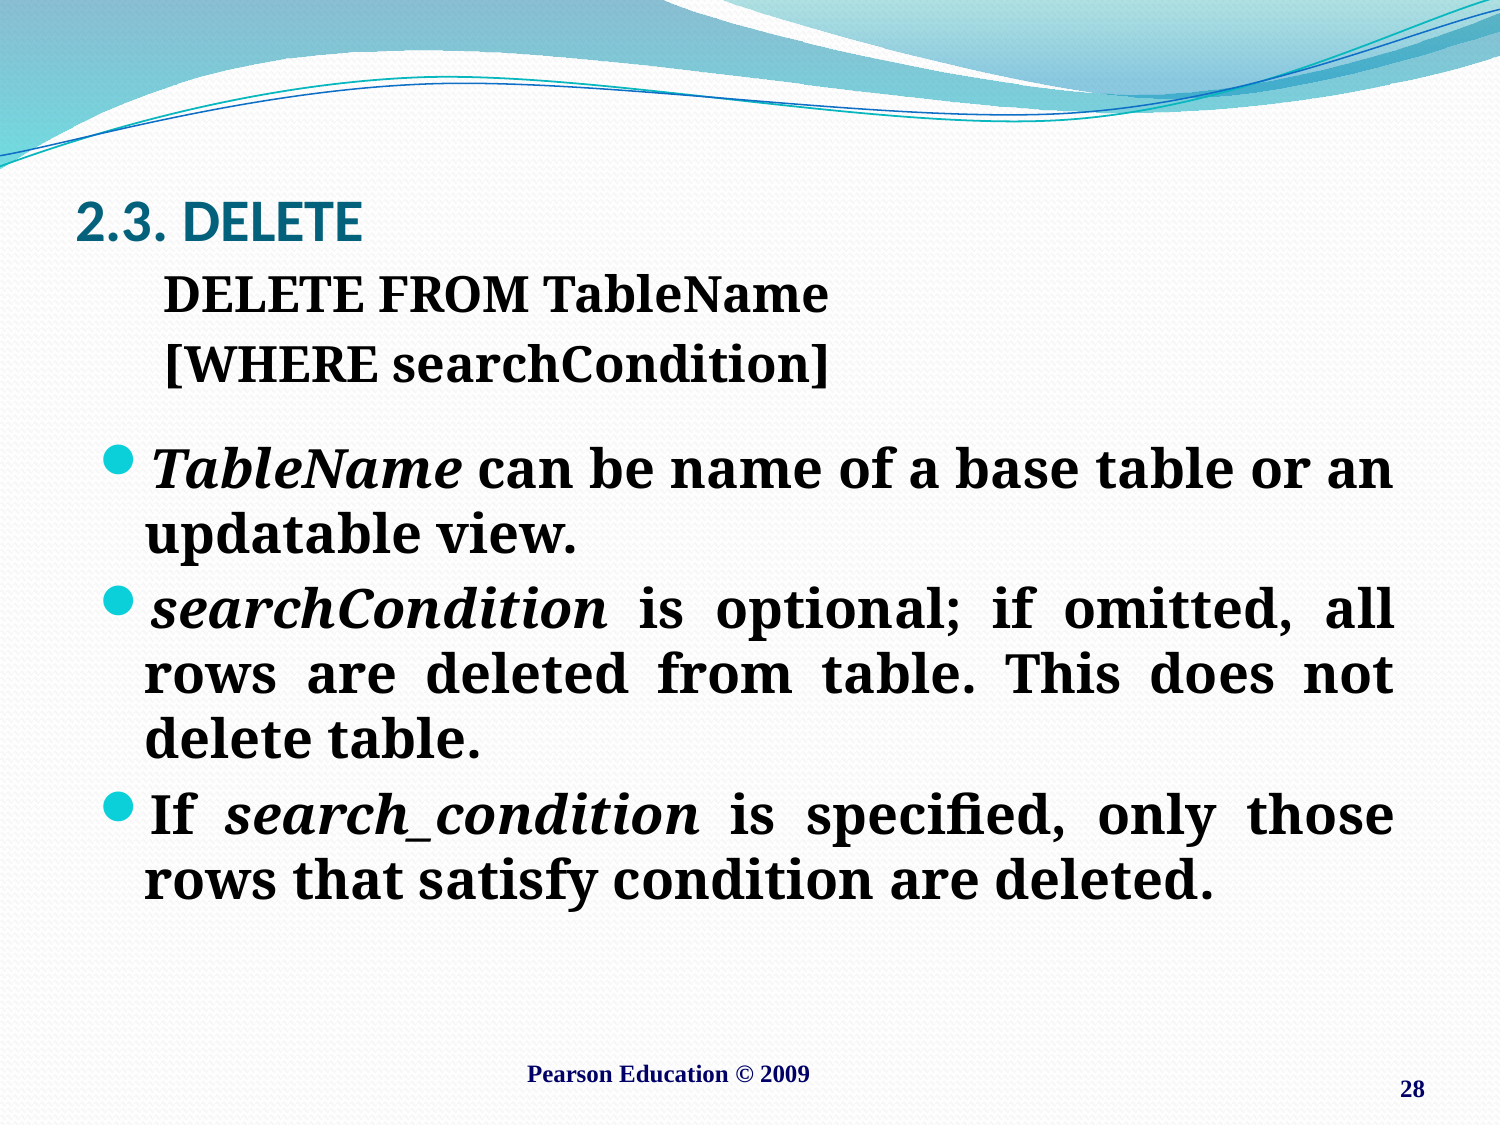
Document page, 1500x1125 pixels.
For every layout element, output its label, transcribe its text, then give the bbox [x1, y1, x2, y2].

title 2.3. DELETE [75, 66, 1425, 254]
text_box Pearson Education © 2009 [512, 1050, 1038, 1095]
list DELETE FROM TableName [WHERE searchCondition] TableName can be name of a base table or an updatable view. searchCondition is optional; if omitted, all rows are deleted from table. This does not delete table. If search_condition is specified, only those rows that satisfy condition are deleted. [84, 255, 1412, 931]
slide_number 28 [1299, 1042, 1425, 1103]
